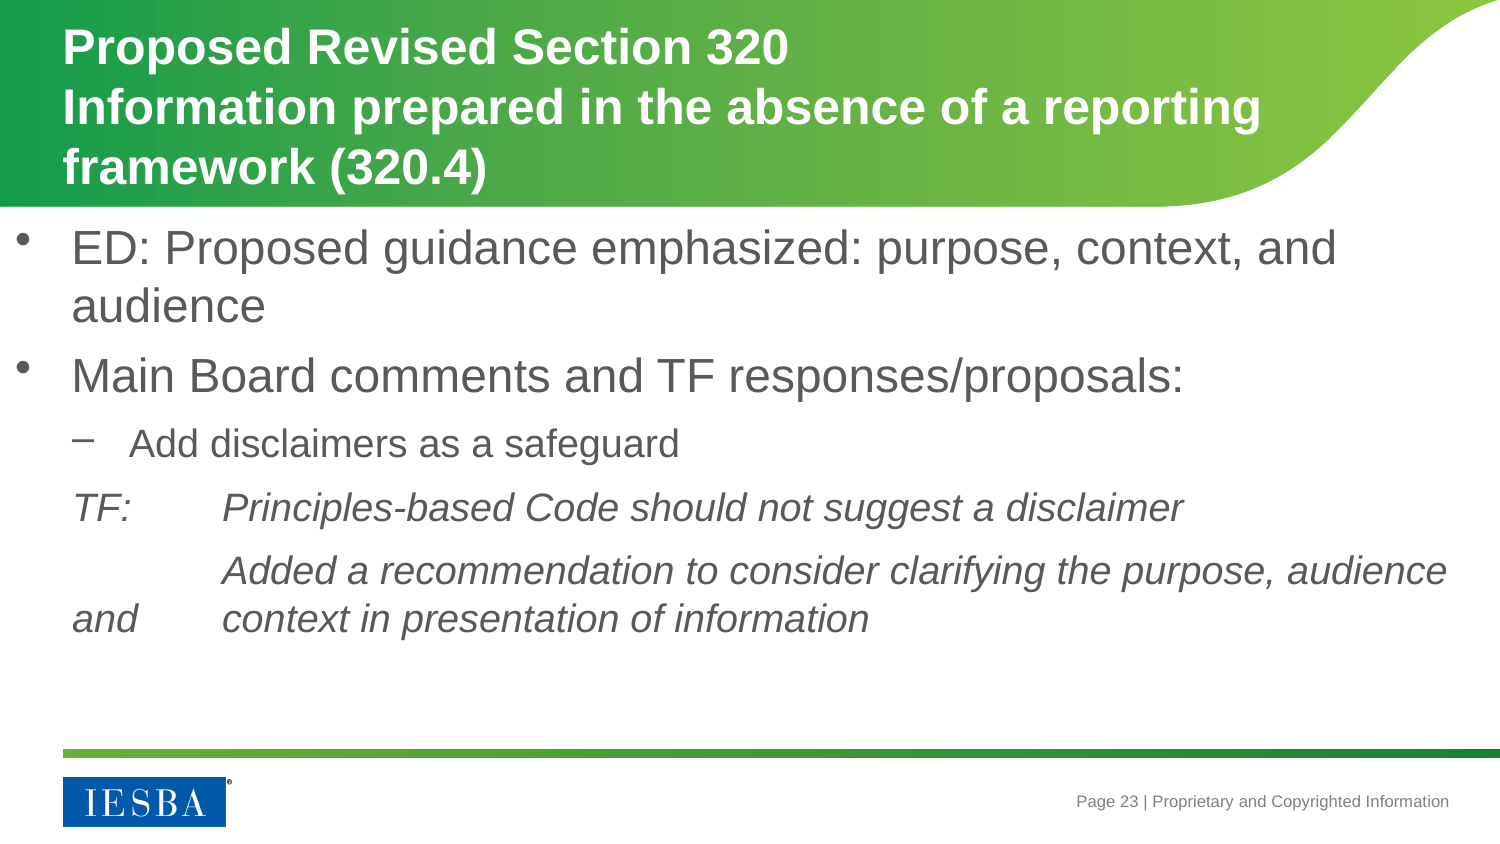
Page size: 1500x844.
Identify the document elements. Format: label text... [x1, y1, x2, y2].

picture [63, 777, 232, 827]
picture [0, 0, 1500, 207]
list ED: Proposed guidance emphasized: purpose, context, and audience Main Board comments and TF responses/proposals: Add disclaimers as a safeguard TF: Principles-based Code should not suggest a disclaimer Added a recommendation to consider clarifying the purpose, audience and context in presentation of information [0, 209, 1500, 747]
title Proposed Revised Section 320 Information prepared in the absence of a reporting framework (320.4) [62, 71, 1300, 138]
